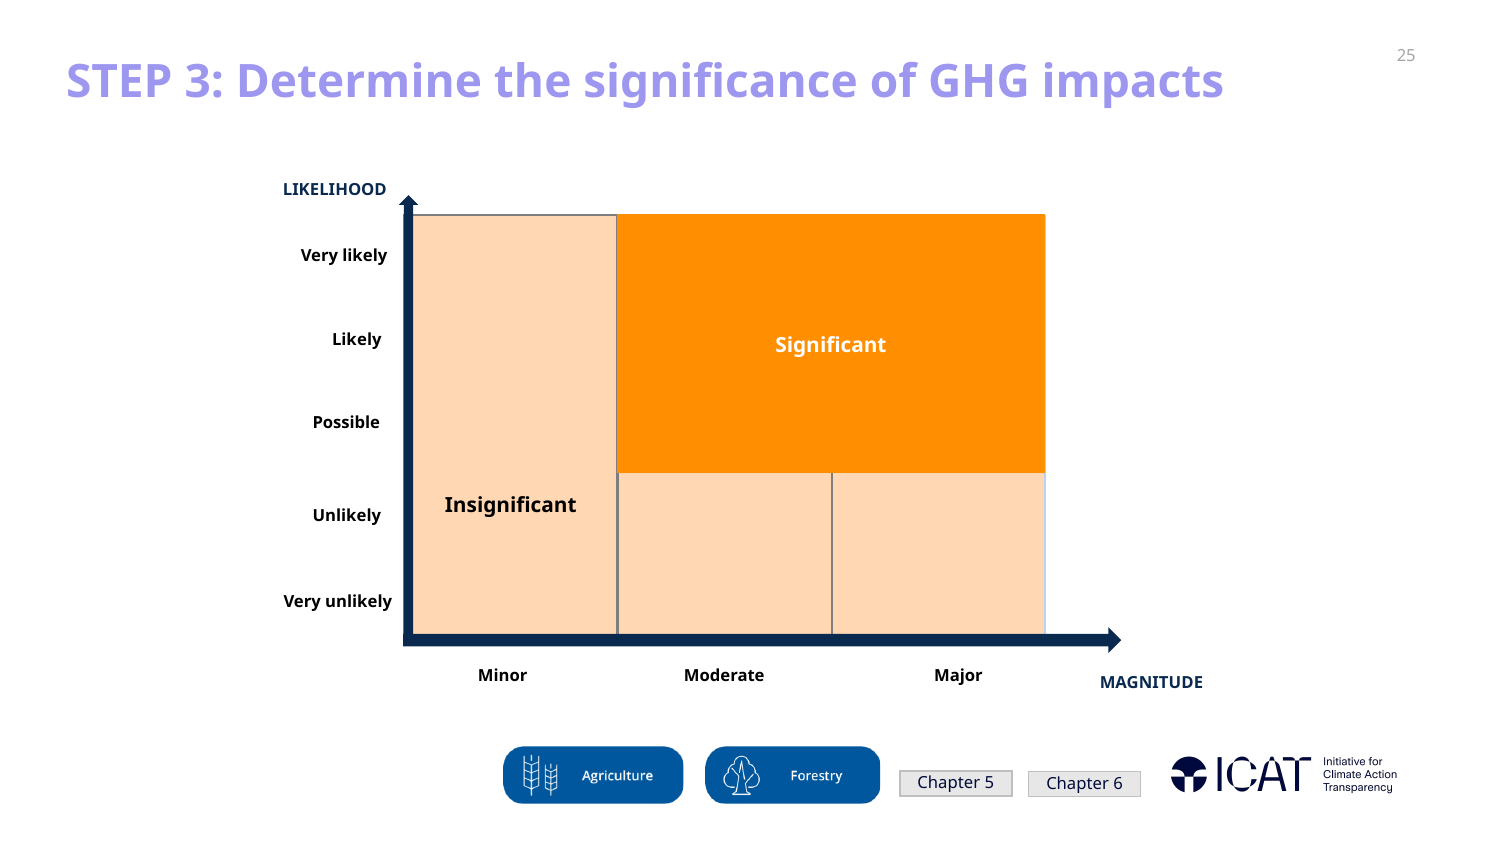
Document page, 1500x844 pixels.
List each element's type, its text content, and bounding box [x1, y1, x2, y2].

title STEP 3: Determine the significance of GHG impacts [51, 35, 1449, 130]
text_box LIKELIHOOD [267, 171, 424, 207]
text_box Unlikely [297, 497, 403, 532]
text_box [404, 629, 1120, 651]
text_box [618, 472, 832, 634]
text_box Moderate [668, 656, 807, 692]
text_box Significant [617, 215, 1045, 472]
text_box [1009, 771, 1015, 797]
text_box [832, 216, 1046, 634]
text_box Insignificant [413, 215, 618, 634]
text_box Major [919, 656, 1010, 692]
text_box [401, 196, 416, 643]
picture [1171, 724, 1430, 824]
text_box Very unlikely [268, 582, 403, 618]
picture [704, 746, 881, 804]
text_box MAGNITUDE [1084, 664, 1319, 700]
text_box Minor [462, 656, 543, 692]
text_box Likely [317, 320, 403, 356]
text_box Possible [297, 404, 403, 440]
text_box [896, 771, 1009, 797]
text_box Very likely [285, 237, 403, 273]
text_box [1028, 770, 1141, 796]
list Chapter 5 [900, 770, 1012, 796]
picture [502, 746, 684, 804]
